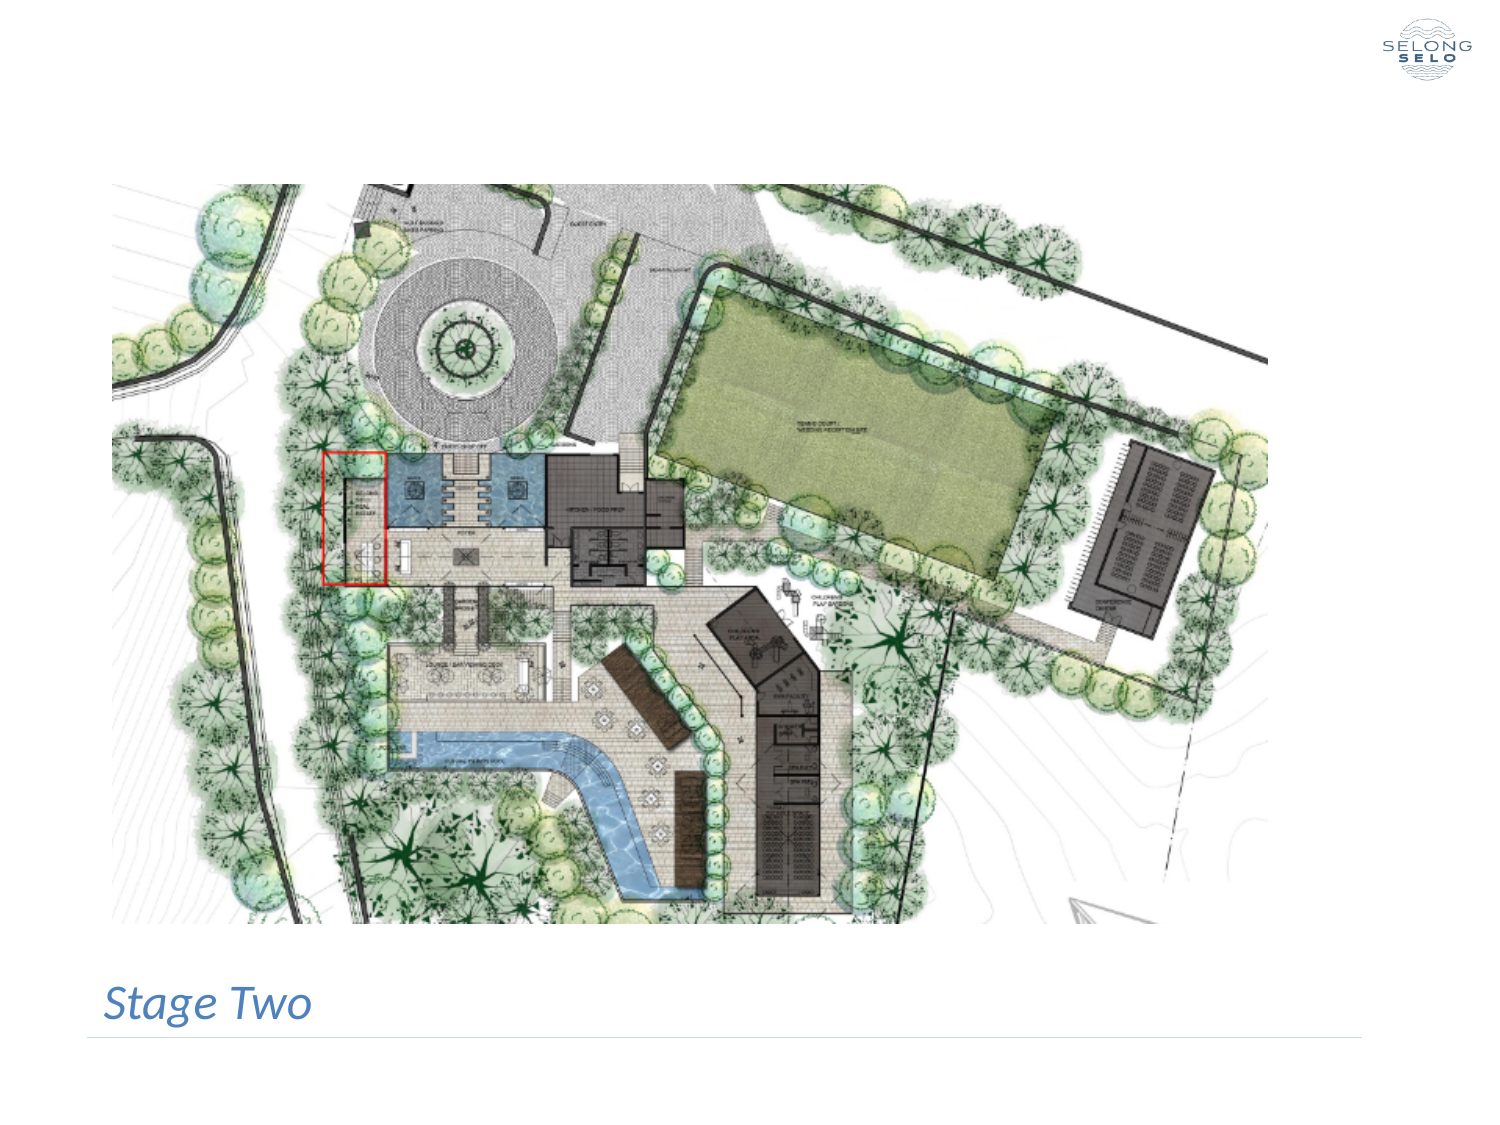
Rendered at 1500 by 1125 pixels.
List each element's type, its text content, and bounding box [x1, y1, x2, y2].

text_box Stage Two [88, 961, 328, 1037]
picture [1379, 8, 1476, 89]
picture [112, 184, 1268, 925]
